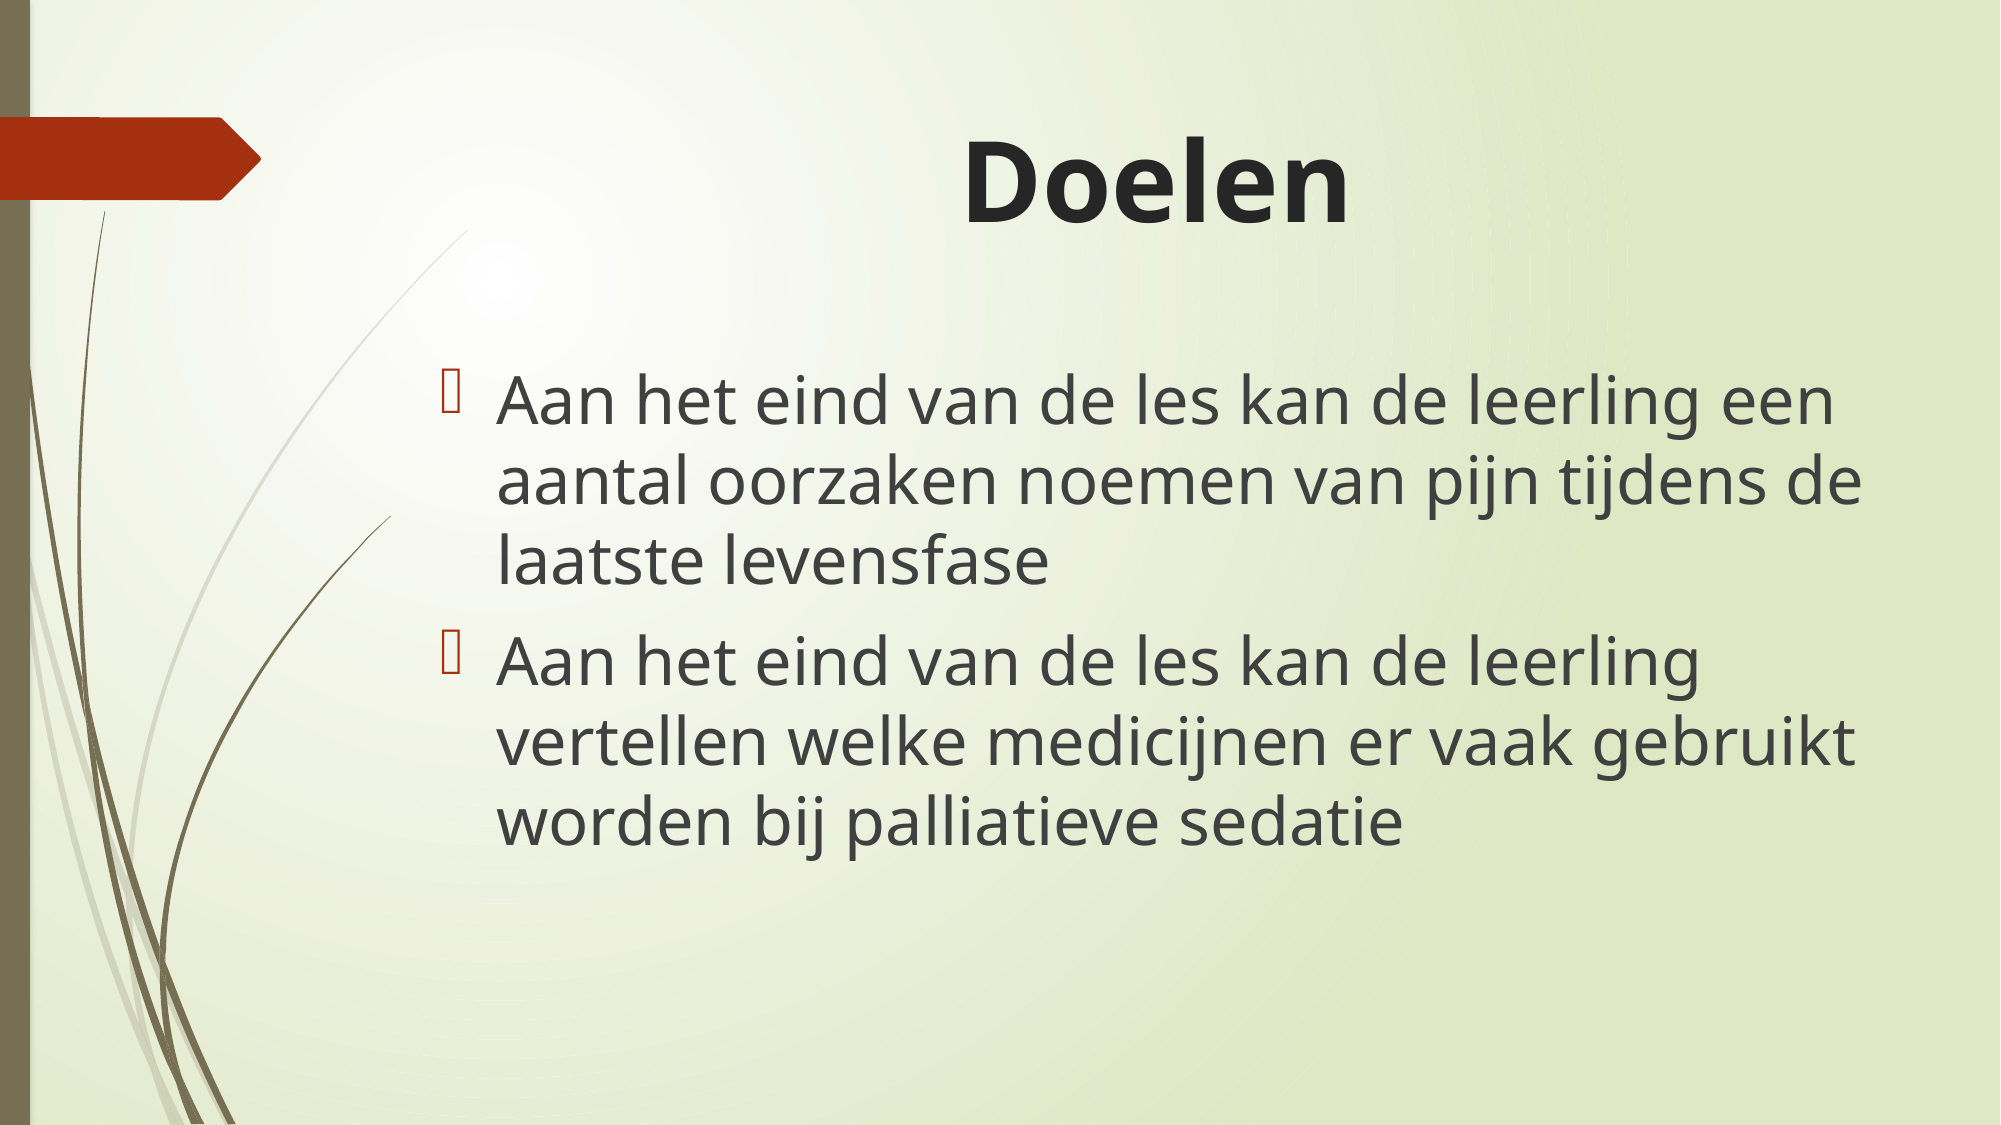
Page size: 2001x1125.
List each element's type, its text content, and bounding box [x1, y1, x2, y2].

list Aan het eind van de les kan de leerling een aantal oorzaken noemen van pijn tijdens de laatste levensfase Aan het eind van de les kan de leerling vertellen welke medicijnen er vaak gebruikt worden bij palliatieve sedatie [424, 350, 1888, 970]
title Doelen [425, 102, 1888, 313]
